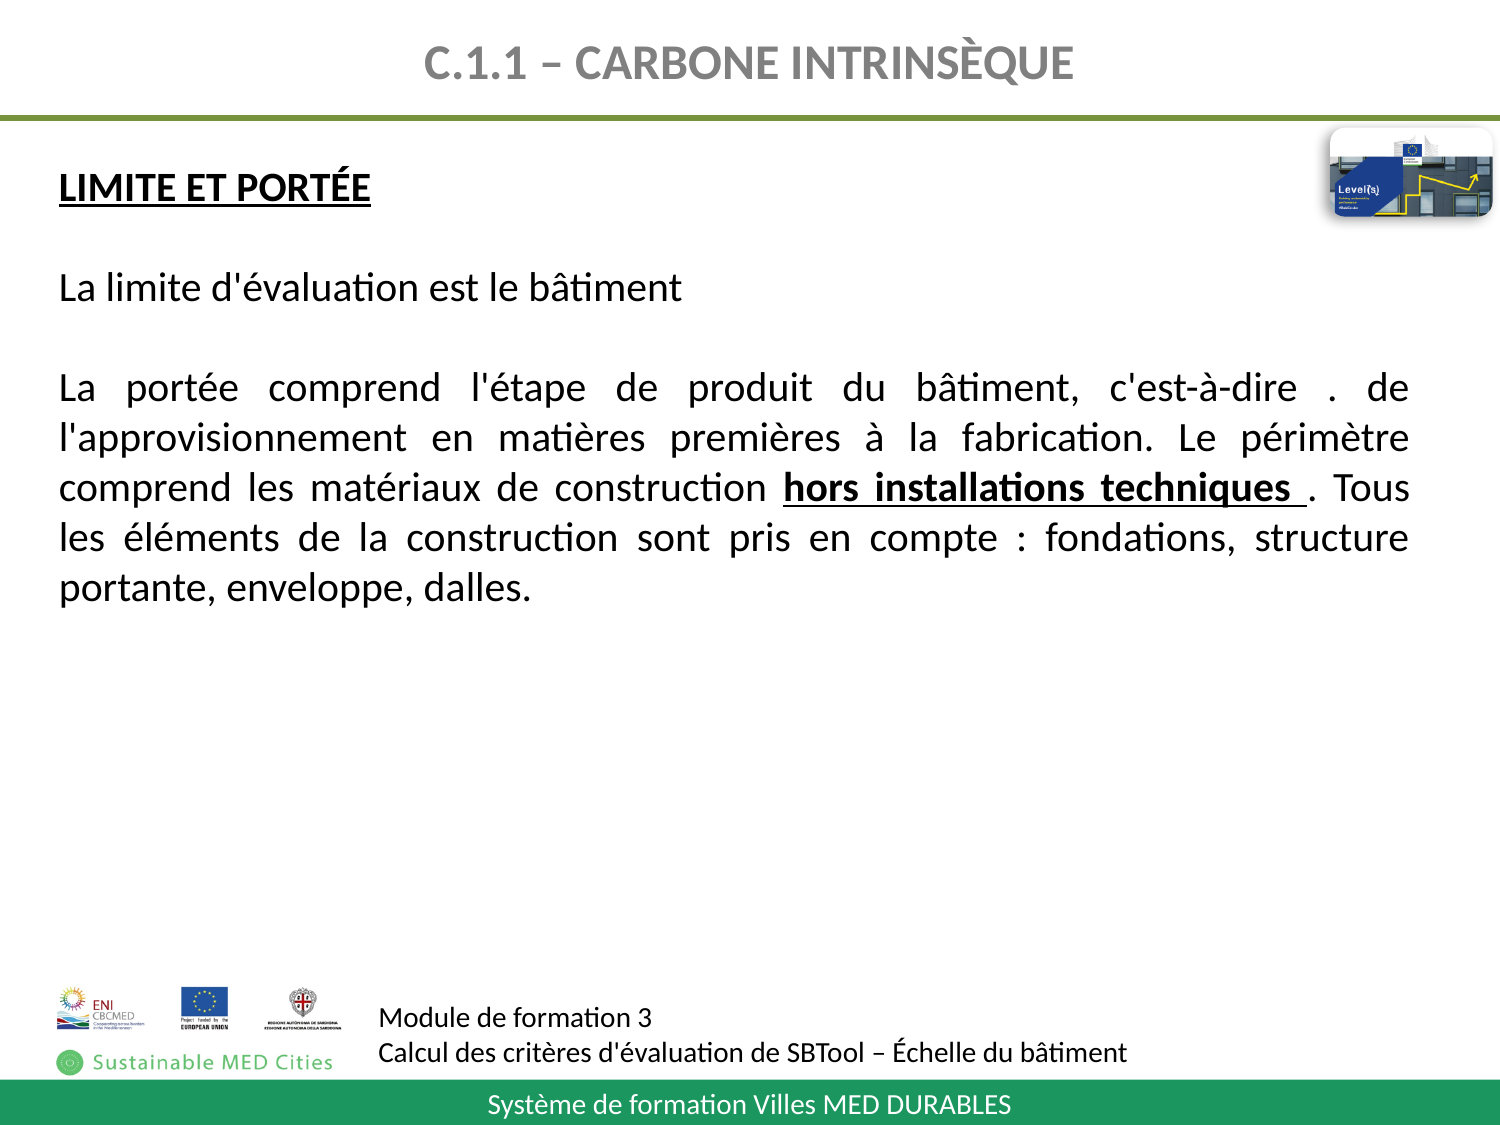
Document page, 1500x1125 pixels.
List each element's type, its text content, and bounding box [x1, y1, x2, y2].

list LIMITE ET PORTÉE La limite d'évaluation est le bâtiment La portée comprend l'étape de produit du bâtiment, c'est-à-dire . de l'approvisionnement en matières premières à la fabrication. Le périmètre comprend les matériaux de construction hors installations techniques . Tous les éléments de la construction sont pris en compte : fondations, structure portante, enveloppe, dalles. [43, 152, 1425, 944]
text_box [0, 972, 1500, 1125]
picture [1329, 127, 1493, 217]
title C.1.1 – CARBONE INTRINSÈQUE [0, 0, 1500, 119]
